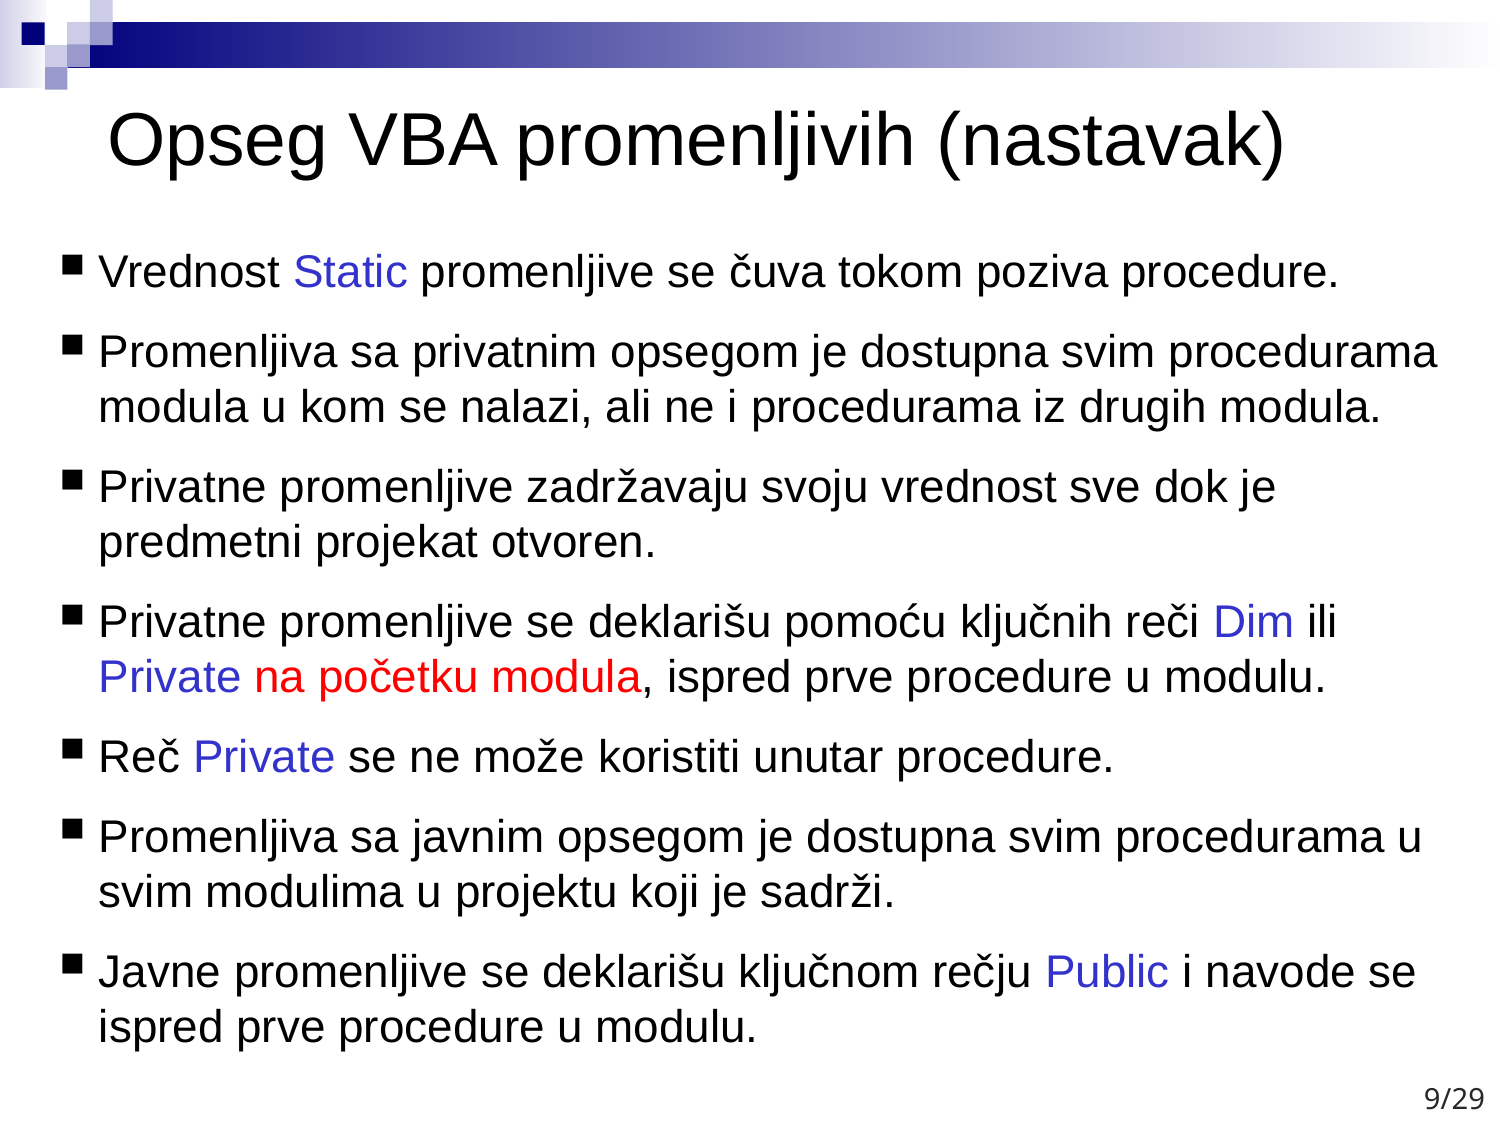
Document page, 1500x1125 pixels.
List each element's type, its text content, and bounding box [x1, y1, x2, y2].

text_box 9/29 [1374, 1072, 1500, 1123]
title Opseg VBA promenljivih (nastavak) [92, 75, 1313, 197]
text_box Vrednost Static promenljive se čuva tokom poziva procedure. Promenljiva sa privatnim opsegom je dostupna svim procedurama modula u kom se nalazi, ali ne i procedurama iz drugih modula. Privatne promenljive zadržavaju svoju vrednost sve dok je predmetni projekat otvoren. Privatne promenljive se deklarišu pomoću ključnih reči Dim ili Private na početku modula, ispred prve procedure u modulu. Reč Private se ne može koristiti unutar procedure. Promenljiva sa javnim opsegom je dostupna svim procedurama u svim modulima u projektu koji je sadrži. Javne promenljive se deklarišu ključnom rečju Public i navode se ispred prve procedure u modulu. [50, 234, 1453, 1000]
